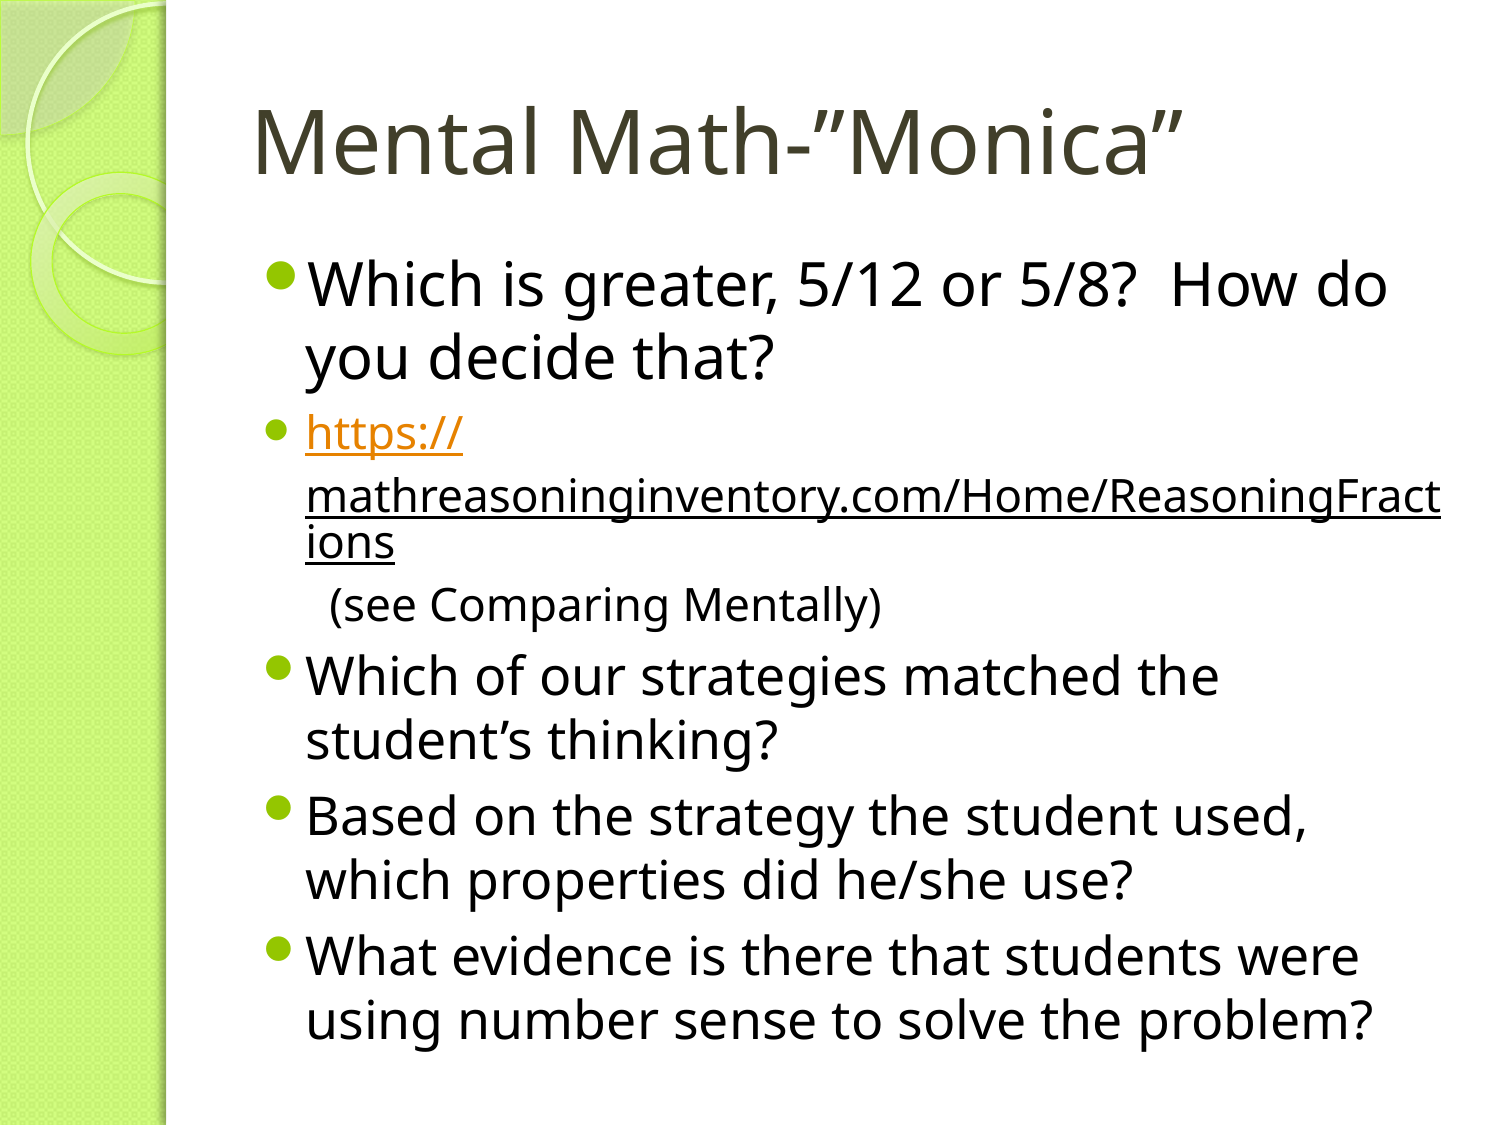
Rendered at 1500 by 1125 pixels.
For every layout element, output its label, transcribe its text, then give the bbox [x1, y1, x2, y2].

list Which is greater, 5/12 or 5/8? How do you decide that? https://mathreasoninginventory.com/Home/ReasoningFractions (see Comparing Mentally) Which of our strategies matched the student’s thinking? Based on the strategy the student used, which properties did he/she use? What evidence is there that students were using number sense to solve the problem? [235, 237, 1466, 1025]
title Mental Math-”Monica” [235, 45, 1466, 233]
